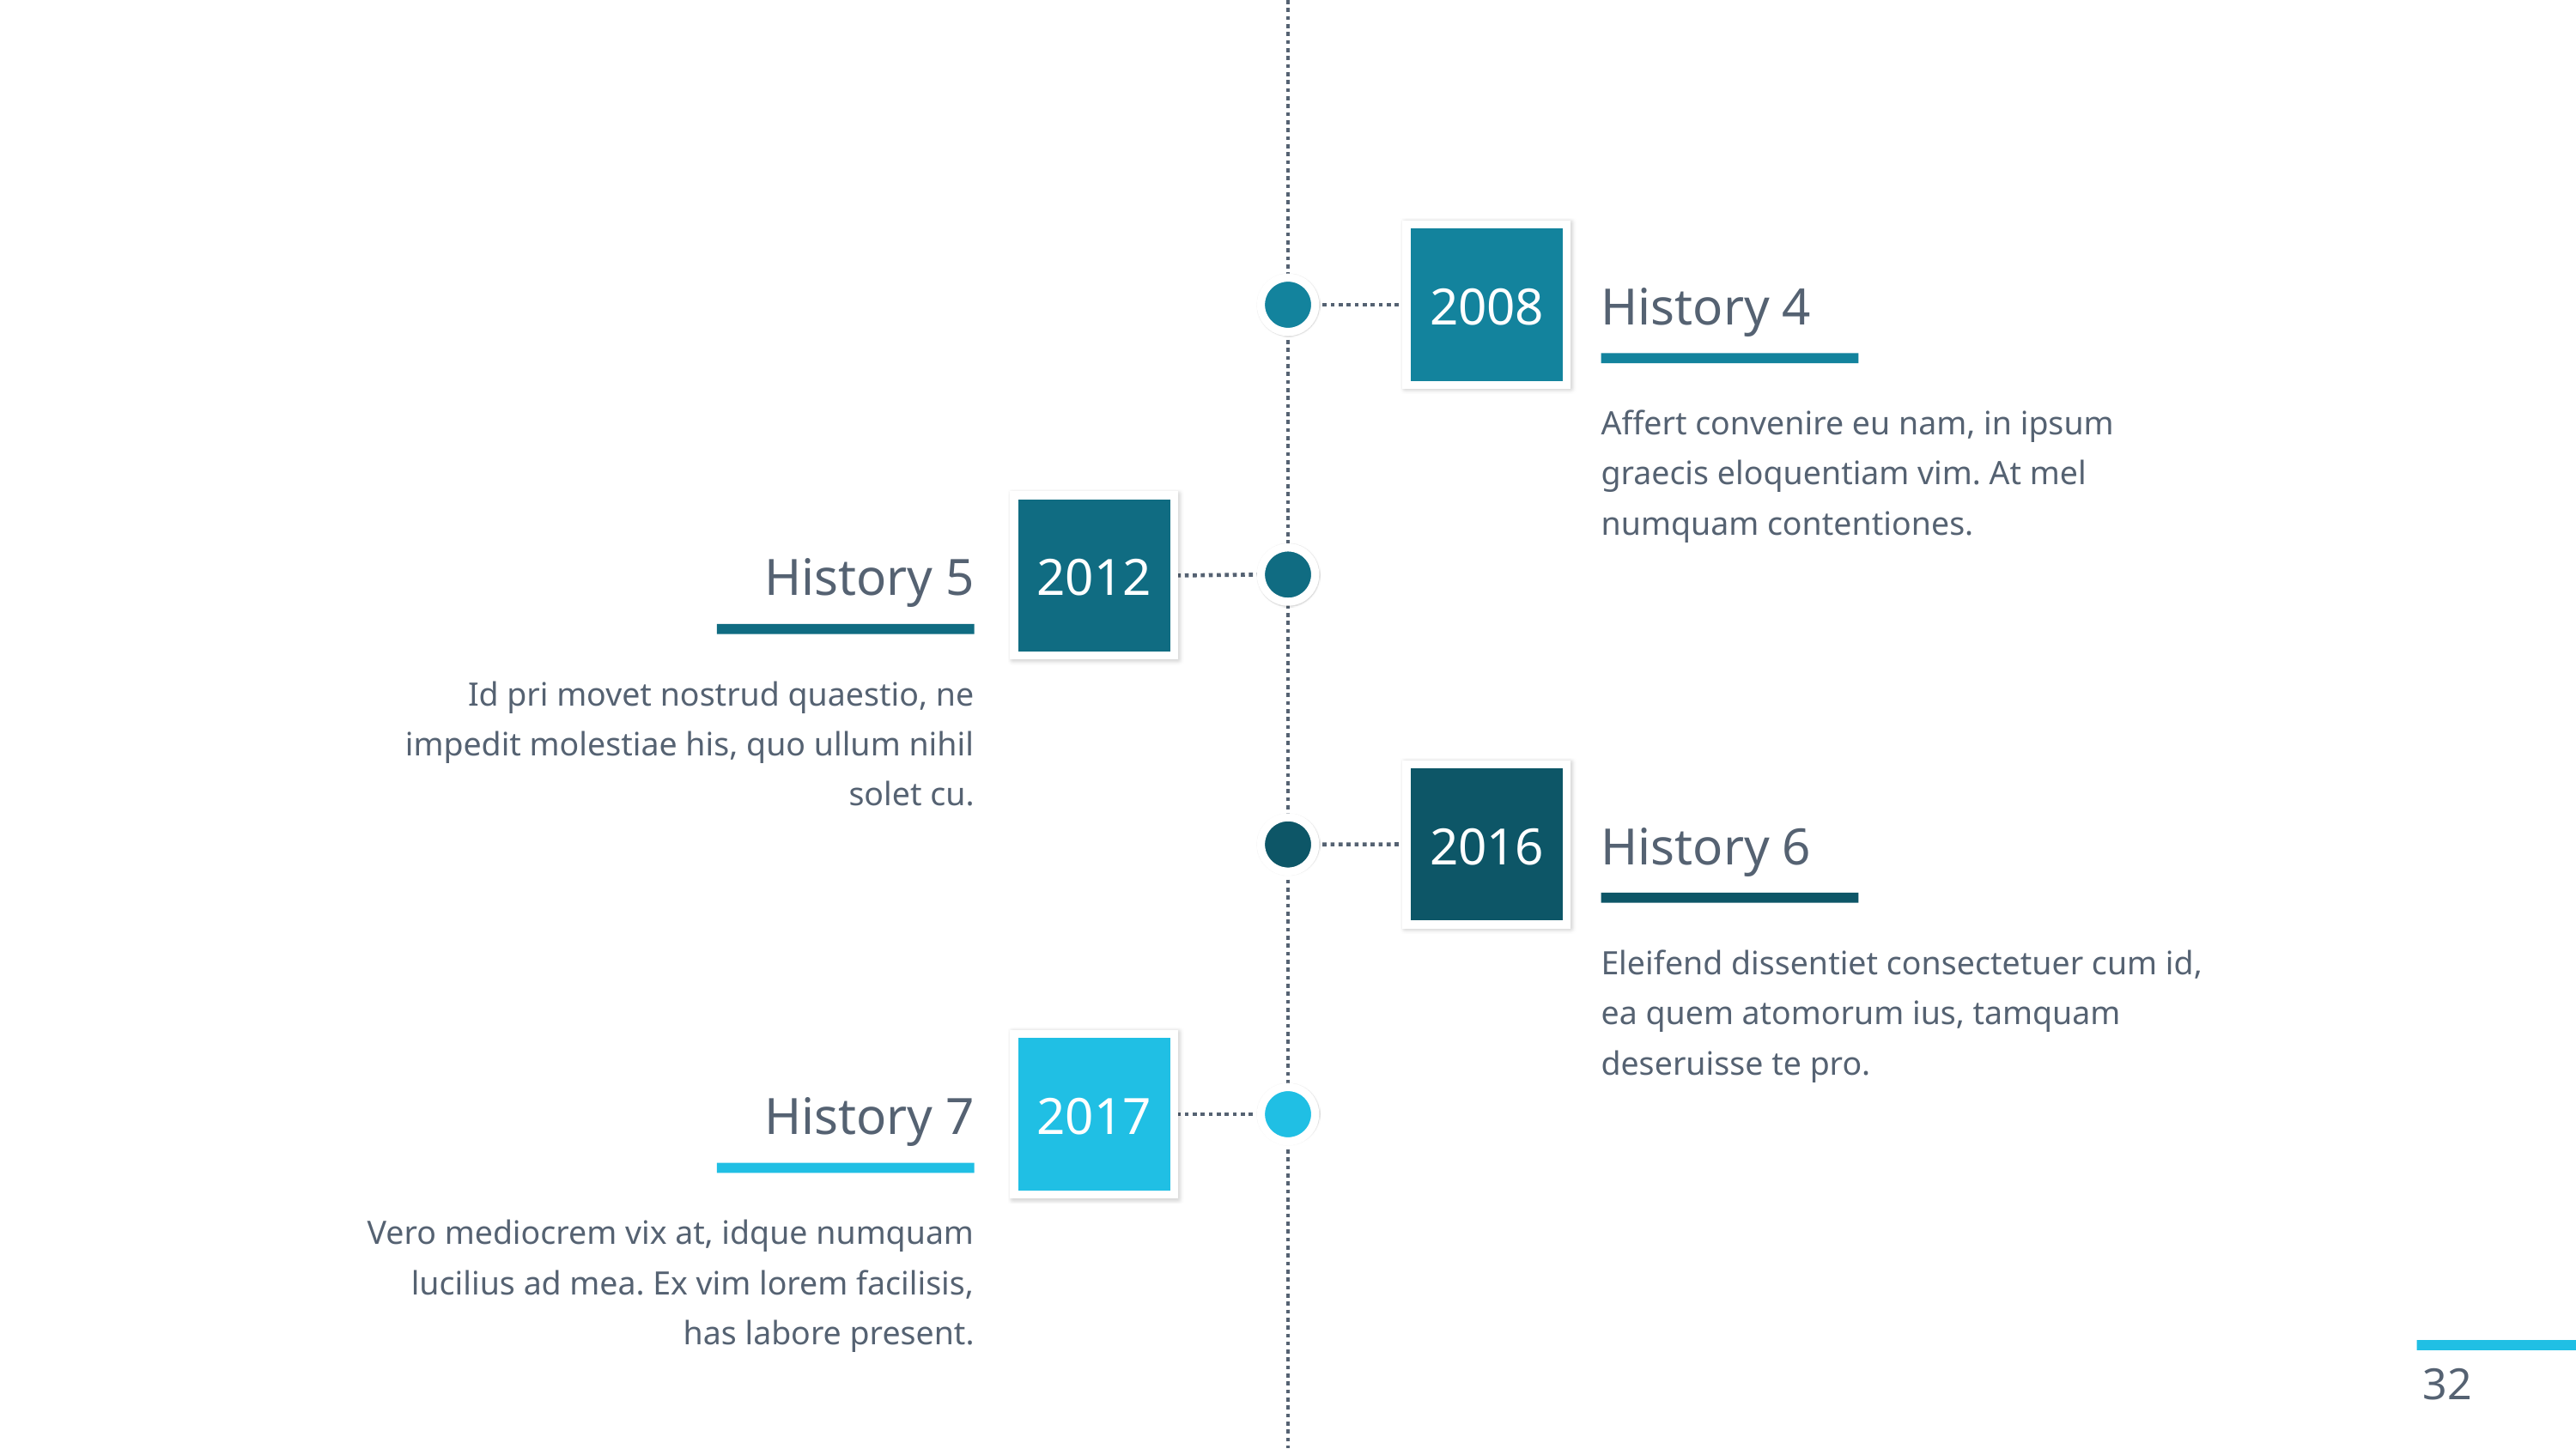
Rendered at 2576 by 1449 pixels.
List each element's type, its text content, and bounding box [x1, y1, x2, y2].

list 2008 [1403, 252, 1570, 358]
list Id pri movet nostrud quaestio, ne impedit molestiae his, quo ullum nihil solet cu. [337, 655, 987, 864]
list Eleifend dissentiet consectetuer cum id, ea quem atomorum ius, tamquam deseruisse te pro. [1588, 924, 2238, 1133]
list 2017 [1011, 1061, 1177, 1167]
list Affert convenire eu nam, in ipsum graecis eloquentiam vim. At mel numquam contentiones. [1588, 385, 2238, 593]
list History 4 [1588, 252, 2238, 358]
list History 7 [337, 1061, 987, 1167]
list 2016 [1403, 791, 1570, 897]
list History 6 [1588, 791, 2238, 897]
list Vero mediocrem vix at, idque numquam lucilius ad mea. Ex vim lorem facilisis, has labore present. [337, 1194, 987, 1403]
list History 5 [337, 523, 987, 628]
slide_number 32 [2409, 1351, 2576, 1421]
list 2012 [1011, 523, 1177, 628]
